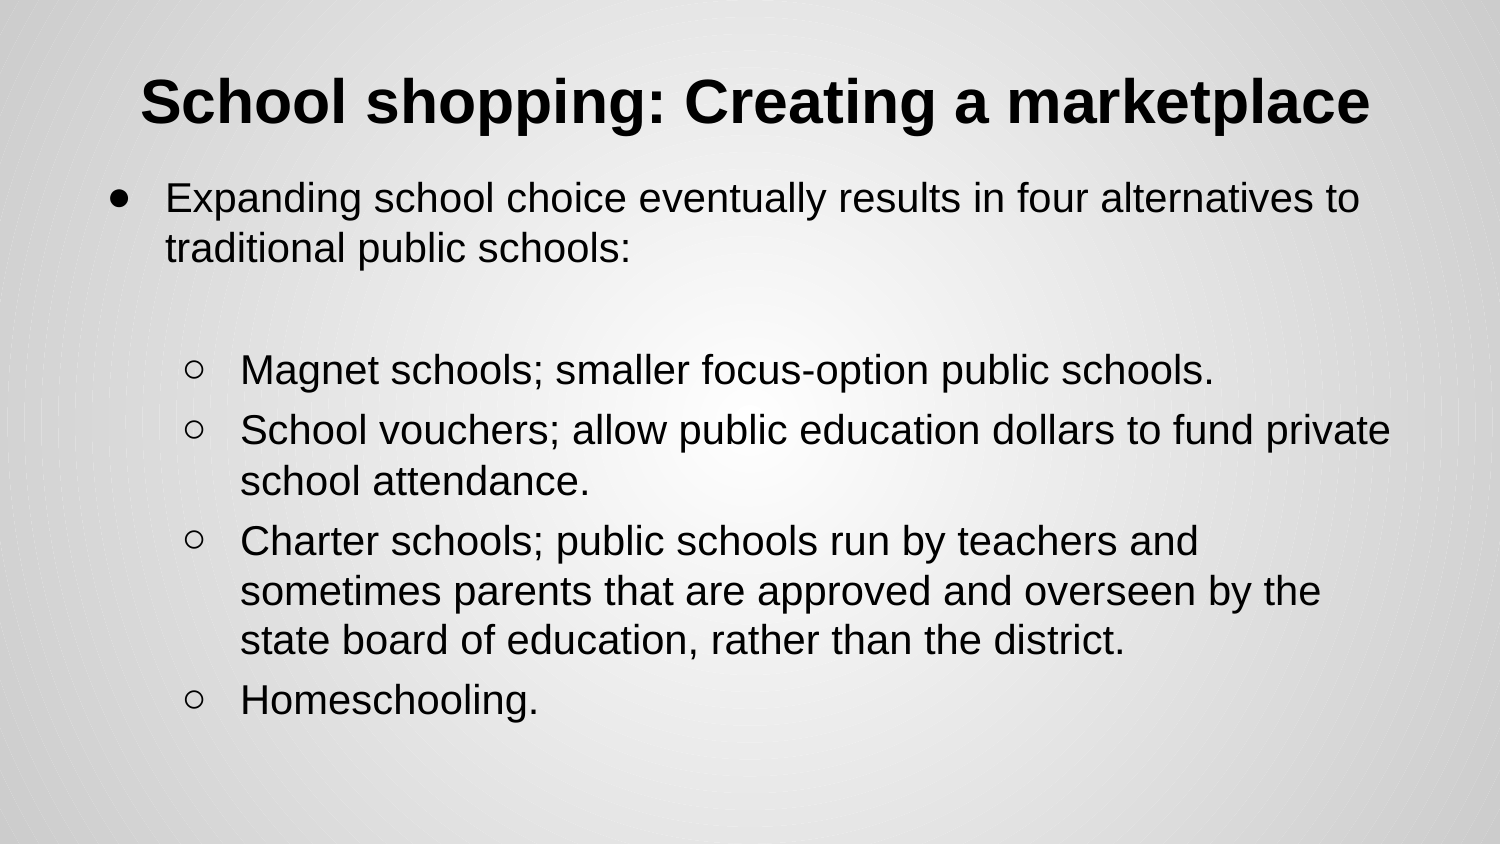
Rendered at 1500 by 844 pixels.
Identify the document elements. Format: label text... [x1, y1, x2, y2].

title School shopping: Creating a marketplace [44, 51, 1469, 145]
list Expanding school choice eventually results in four alternatives to traditional public schools: Magnet schools; smaller focus-option public schools. School vouchers; allow public education dollars to fund private school attendance. Charter schools; public schools run by teachers and sometimes parents that are approved and overseen by the state board of education, rather than the district. Homeschooling. [75, 155, 1425, 746]
